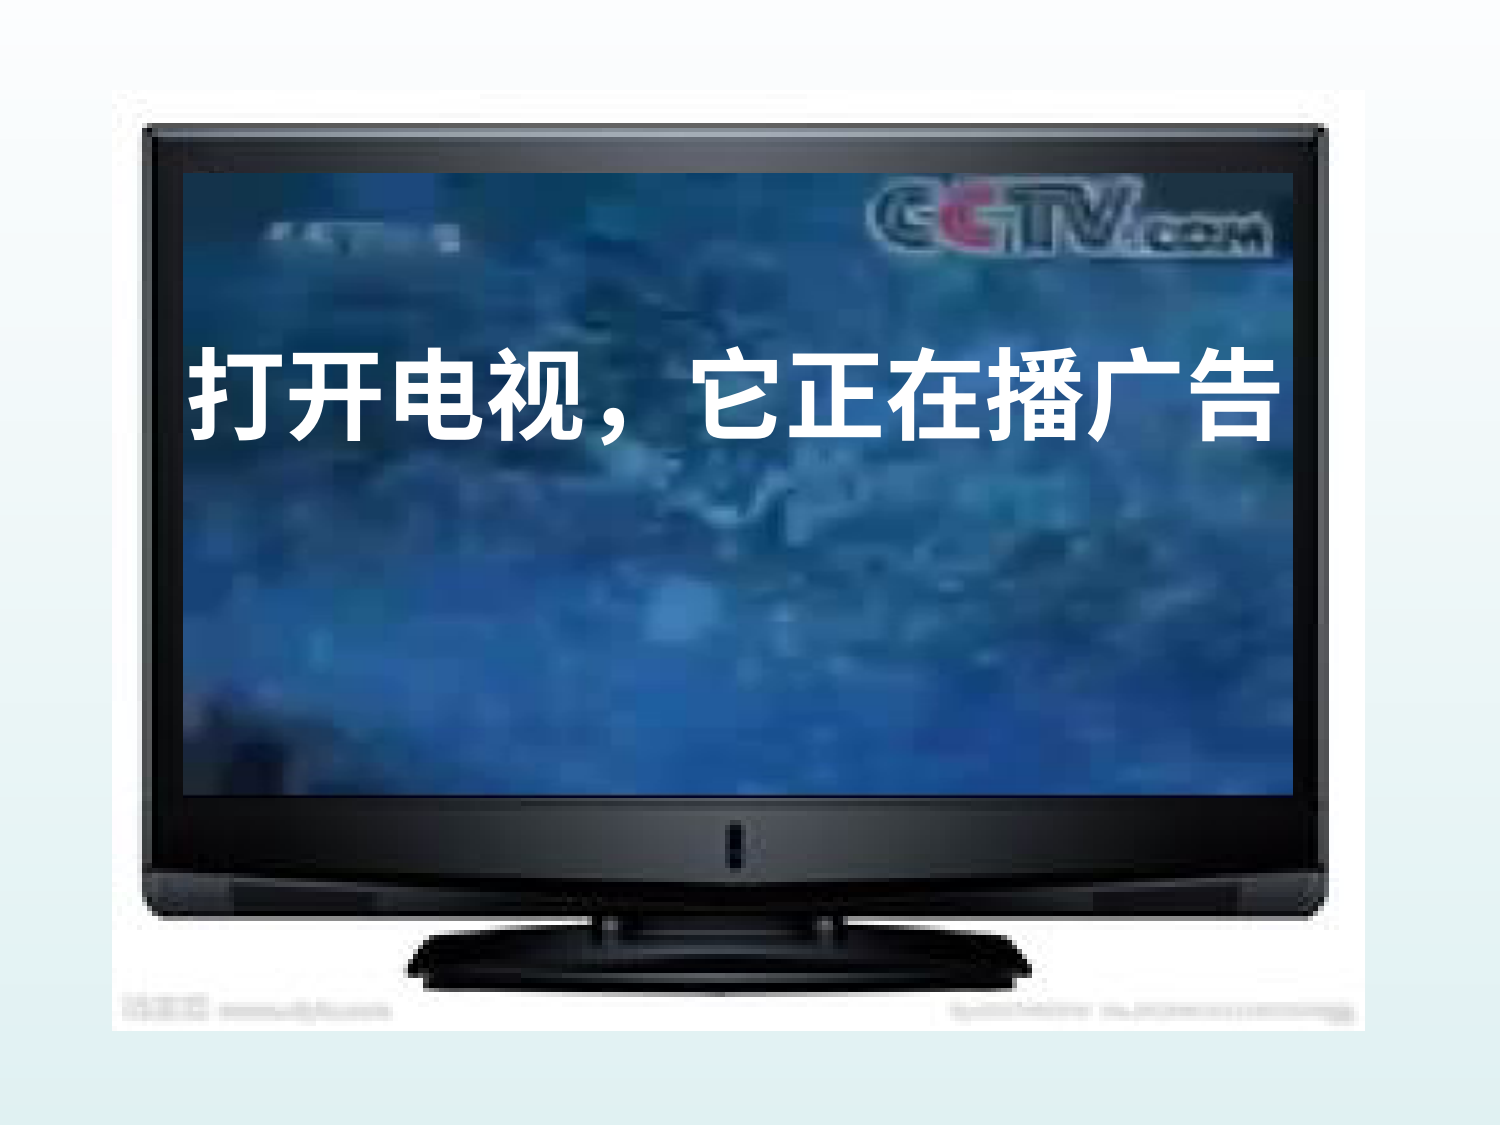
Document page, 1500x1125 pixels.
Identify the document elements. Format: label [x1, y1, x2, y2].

picture [111, 89, 1365, 1031]
text_box [182, 172, 1294, 799]
